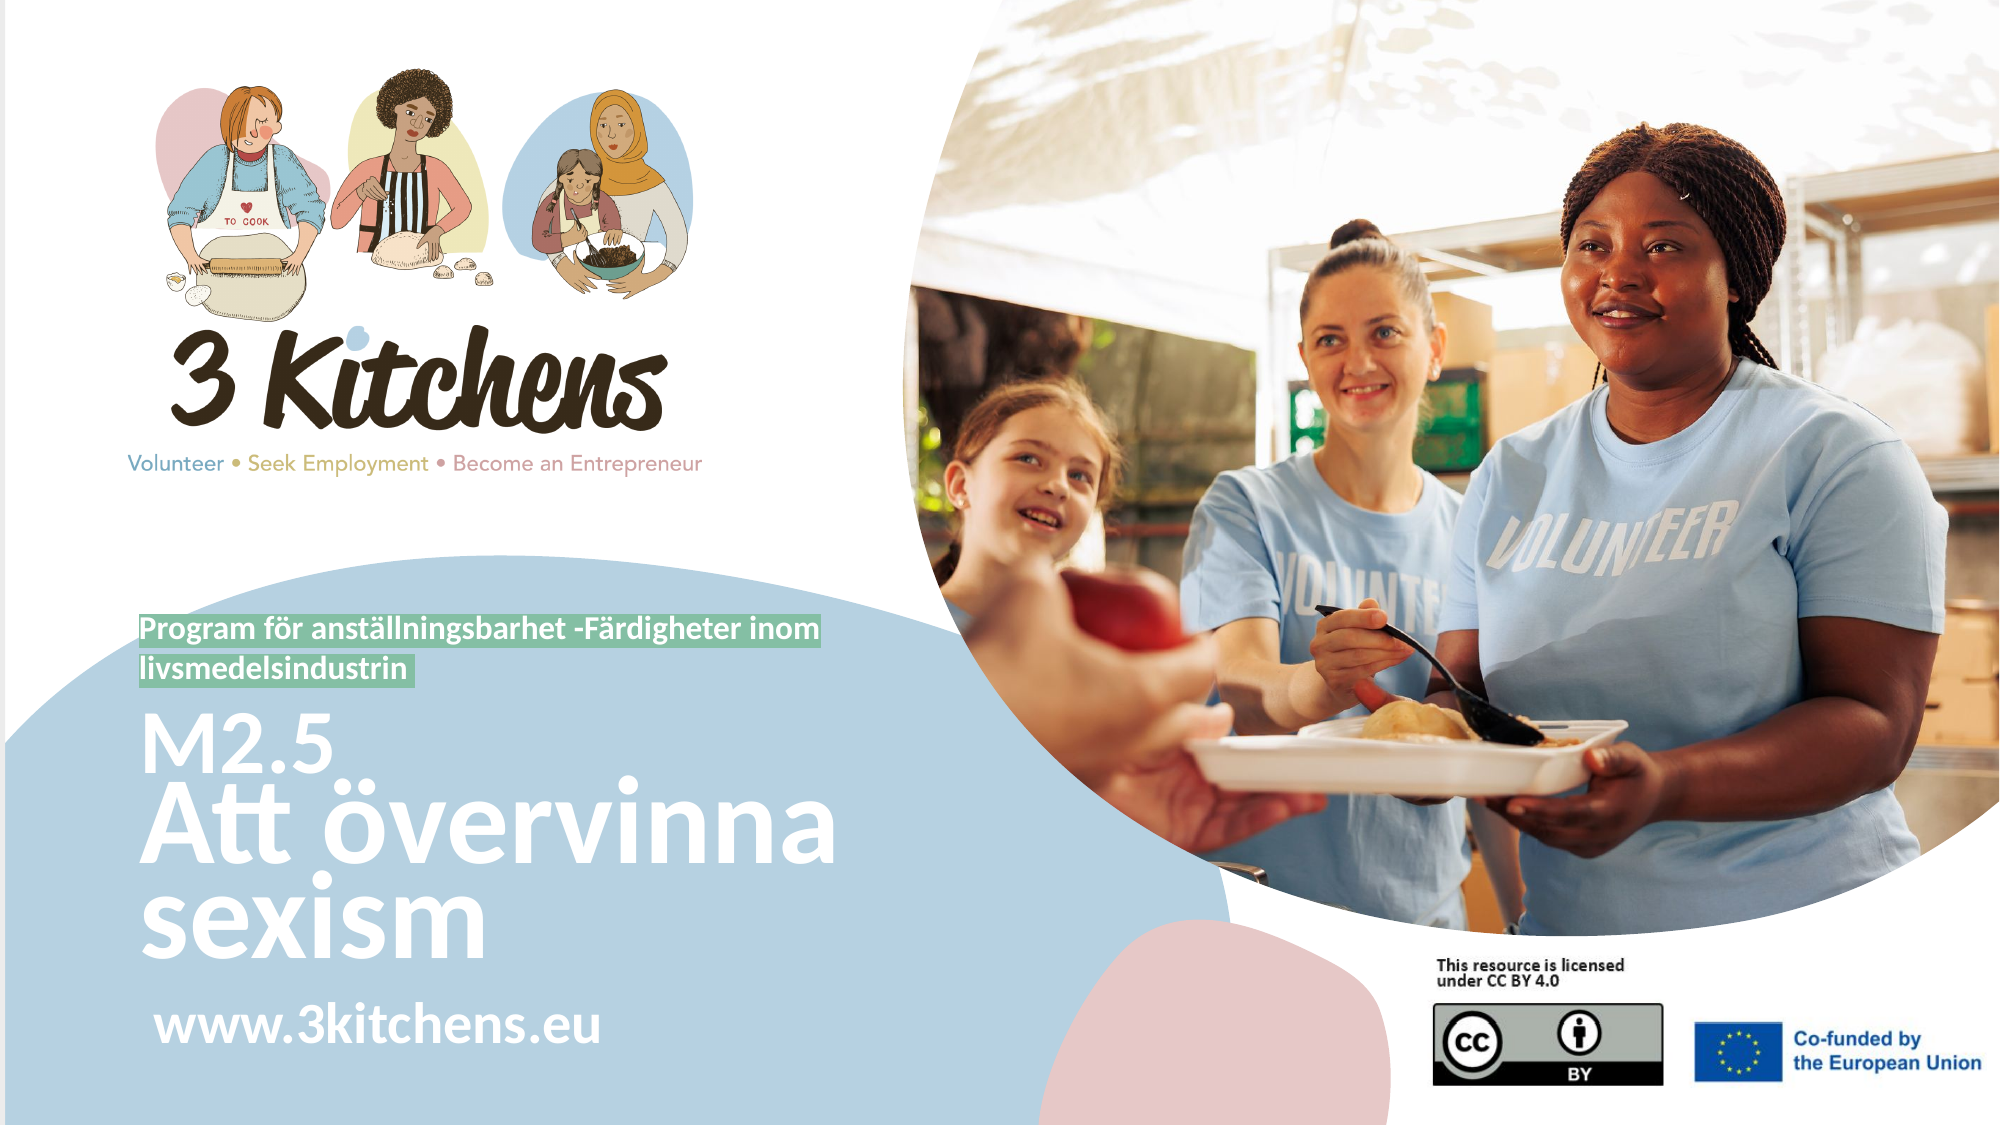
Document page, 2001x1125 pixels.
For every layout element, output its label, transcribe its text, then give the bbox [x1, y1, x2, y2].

picture [1409, 947, 2001, 1099]
picture [902, 0, 2000, 937]
picture [91, 16, 765, 504]
list M2.5 Att övervinna sexism [125, 694, 902, 804]
text_box www.3kitchens.eu [138, 986, 779, 1106]
text_box Program för anställningsbarhet -Färdigheter inom livsmedelsindustrin [124, 598, 902, 694]
